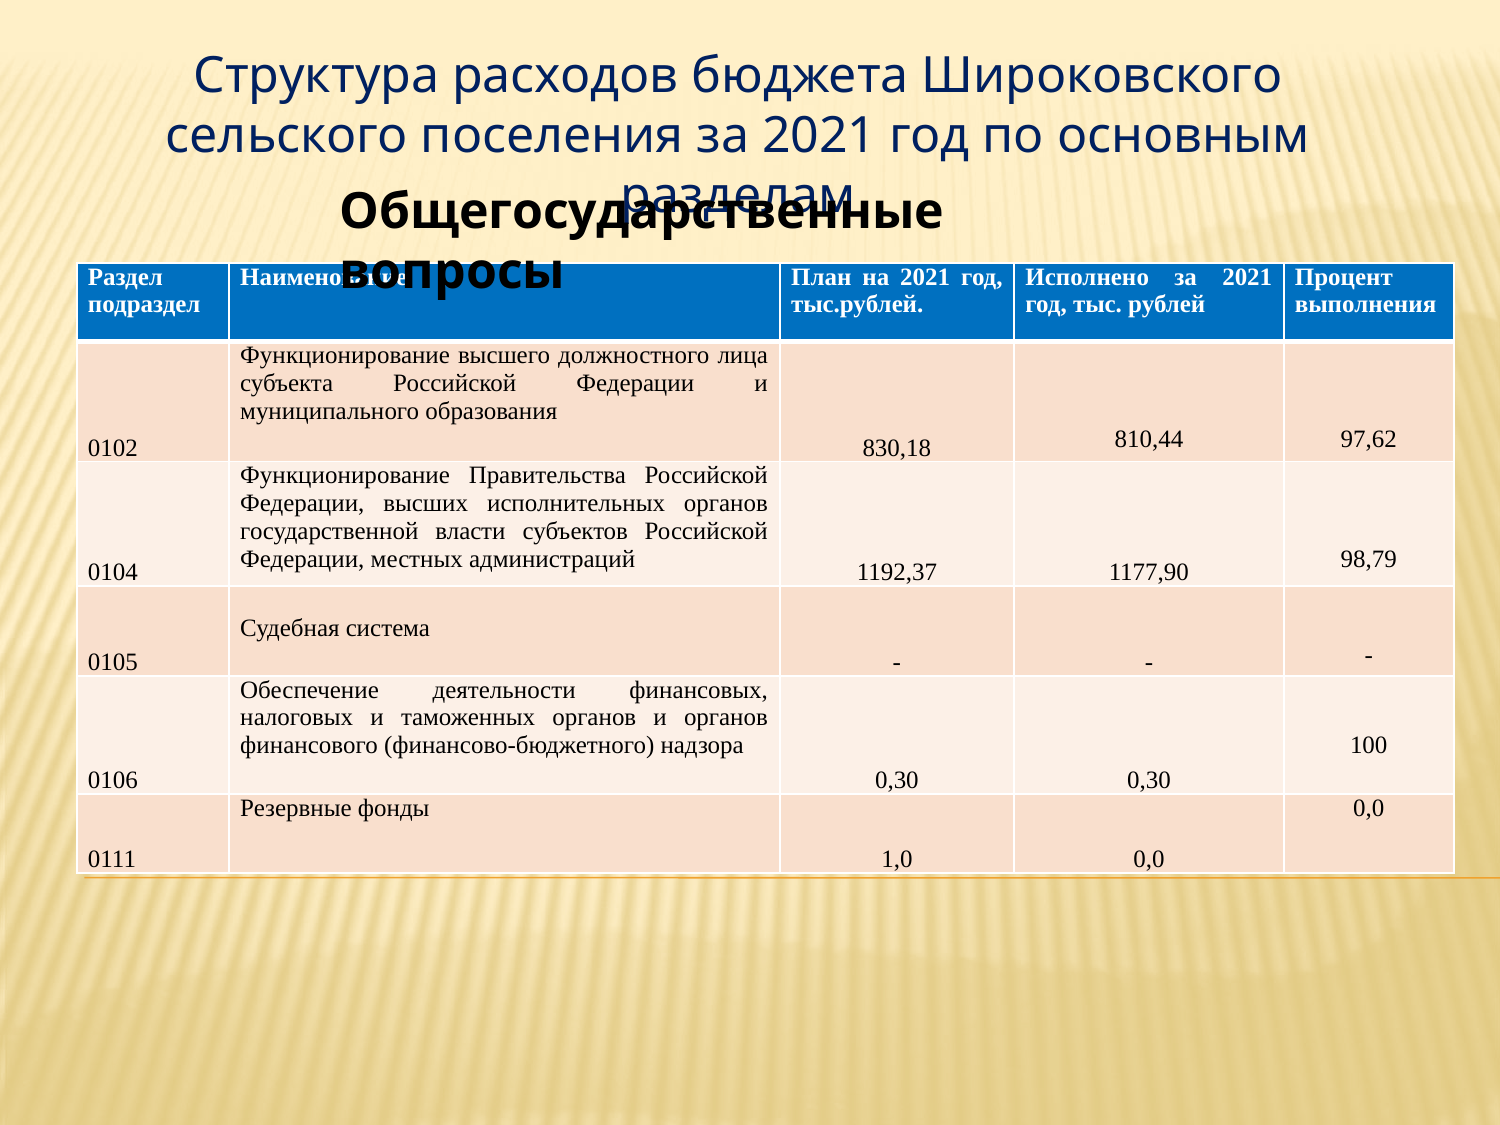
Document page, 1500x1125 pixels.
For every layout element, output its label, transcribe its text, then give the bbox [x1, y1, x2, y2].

table_cell 0106 [78, 677, 228, 793]
table_cell 830,18 [781, 344, 1013, 461]
table_cell Обеспечение деятельности финансовых, налоговых и таможенных органов и органов финансового (финансово-бюджетного) надзора [230, 677, 779, 793]
table_cell 0,30 [781, 677, 1013, 793]
table_cell 0102 [78, 344, 228, 461]
text_box Общегосударственные вопросы [324, 171, 1194, 307]
table_cell - [1285, 587, 1453, 675]
table_cell 0,30 [1015, 677, 1283, 793]
table_cell 0111 [78, 795, 228, 872]
table_cell 0,0 [1285, 795, 1453, 872]
text_box Структура расходов бюджета Широковского сельского поселения за 2021 год по основным разделам [64, 35, 1412, 230]
table_header Исполнено за 2021 год, тыс. рублей [1015, 264, 1283, 339]
table_cell 97,62 [1285, 344, 1453, 461]
table_cell 810,44 [1015, 344, 1283, 461]
table_cell 1,0 [781, 795, 1013, 872]
table_cell 98,79 [1285, 462, 1453, 585]
table_cell Функционирование высшего должностного лица субъекта Российской Федерации и муниципального образования [230, 344, 779, 461]
table_cell Функционирование Правительства Российской Федерации, высших исполнительных органов государственной власти субъектов Российской Федерации, местных администраций [230, 462, 779, 585]
table_cell 100 [1285, 677, 1453, 793]
table_header Наименование [230, 264, 779, 339]
table_cell 0,0 [1015, 795, 1283, 872]
table_cell 1192,37 [781, 462, 1013, 585]
table_header Процент выполнения [1285, 264, 1453, 339]
table_cell - [1015, 587, 1283, 675]
table_header План на 2021 год, тыс.рублей. [781, 307, 1013, 339]
table_header Раздел подраздел [78, 264, 228, 339]
table_cell 1177,90 [1015, 462, 1283, 585]
table_cell 0104 [78, 462, 228, 585]
table_cell Резервные фонды [230, 795, 779, 872]
table_cell - [781, 587, 1013, 675]
table_cell 0105 [78, 587, 228, 675]
table_cell Судебная система [230, 587, 779, 675]
